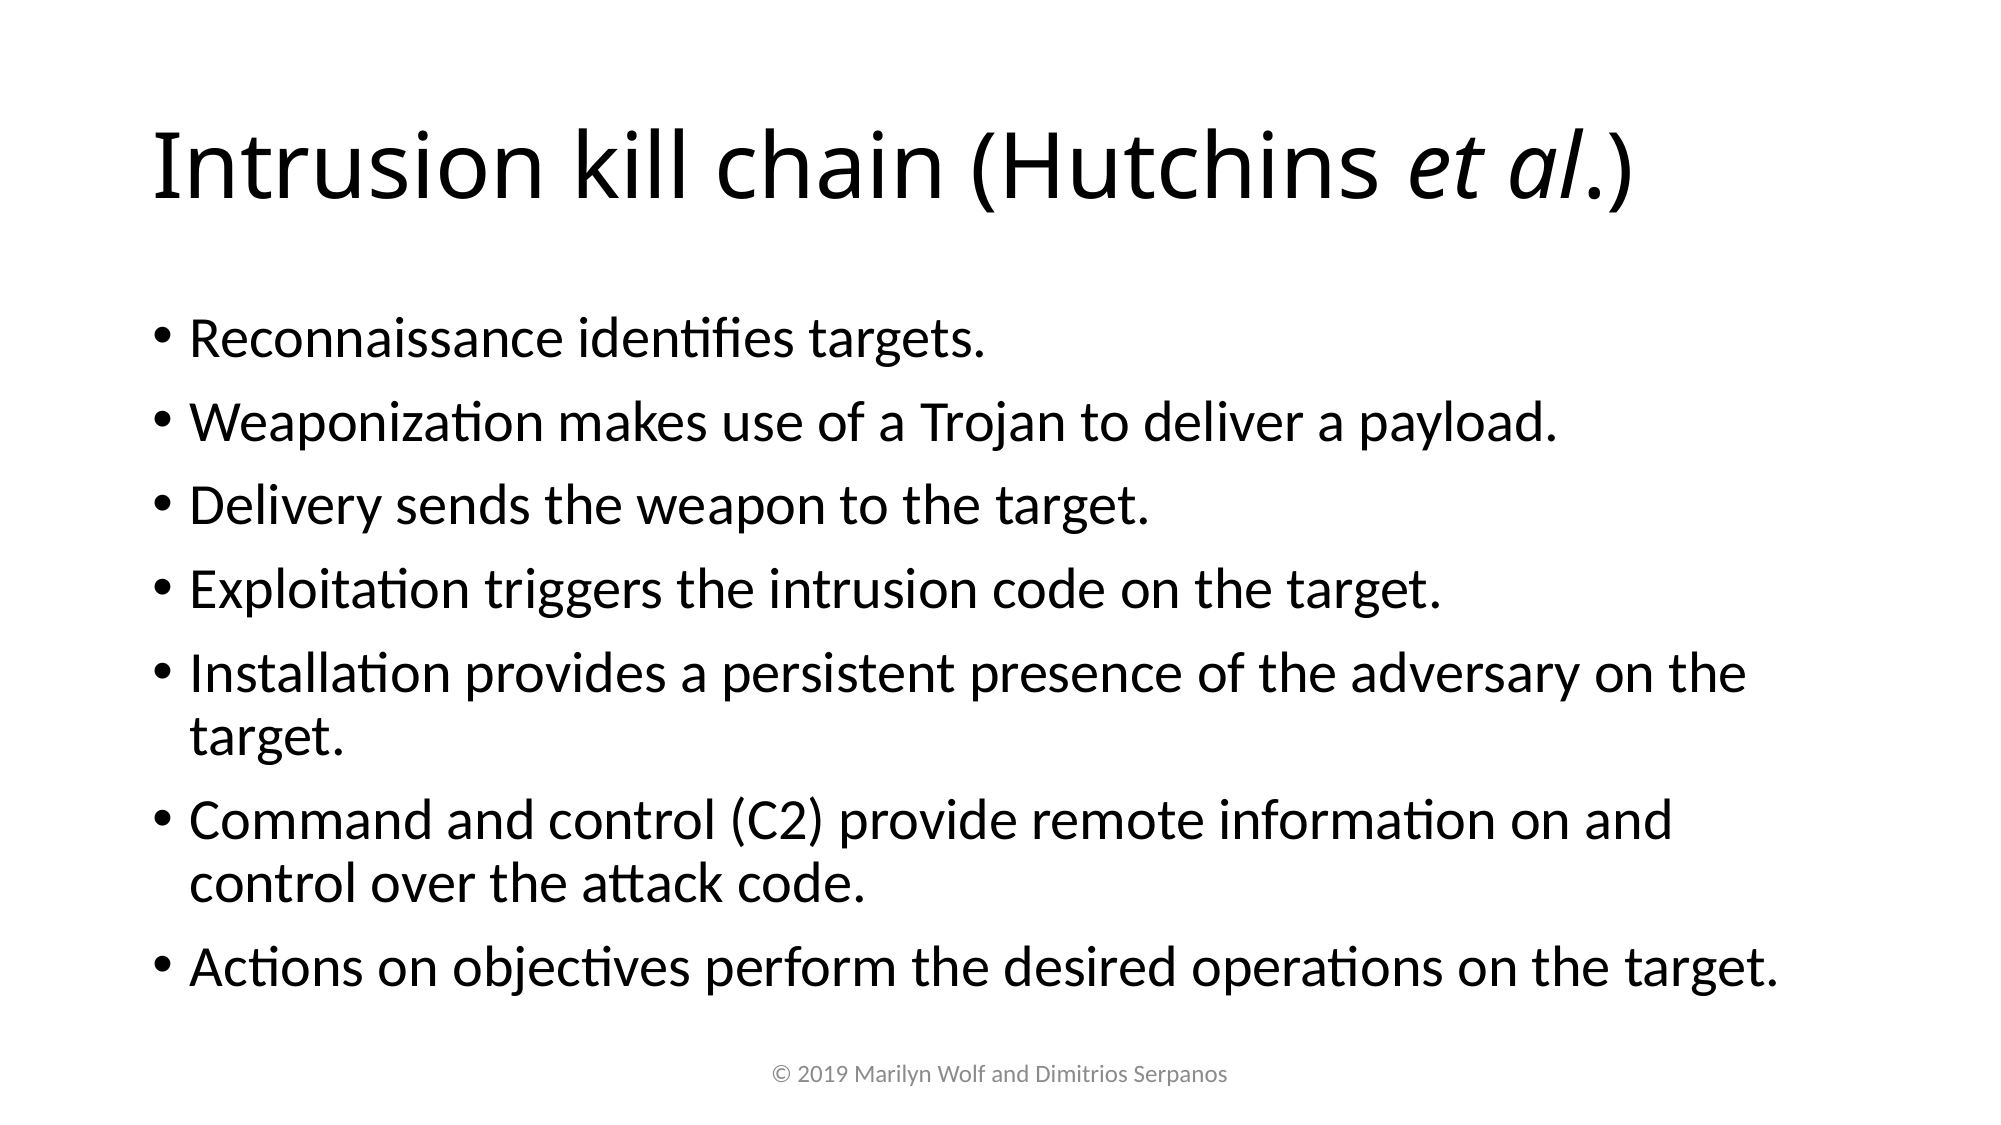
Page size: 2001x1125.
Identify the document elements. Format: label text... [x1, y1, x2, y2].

footer © 2019 Marilyn Wolf and Dimitrios Serpanos [662, 1042, 1338, 1103]
title Intrusion kill chain (Hutchins et al.) [137, 59, 1863, 278]
list Reconnaissance identifies targets. Weaponization makes use of a Trojan to deliver a payload. Delivery sends the weapon to the target. Exploitation triggers the intrusion code on the target. Installation provides a persistent presence of the adversary on the target. Command and control (C2) provide remote information on and control over the attack code. Actions on objectives perform the desired operations on the target. [137, 299, 1863, 1014]
